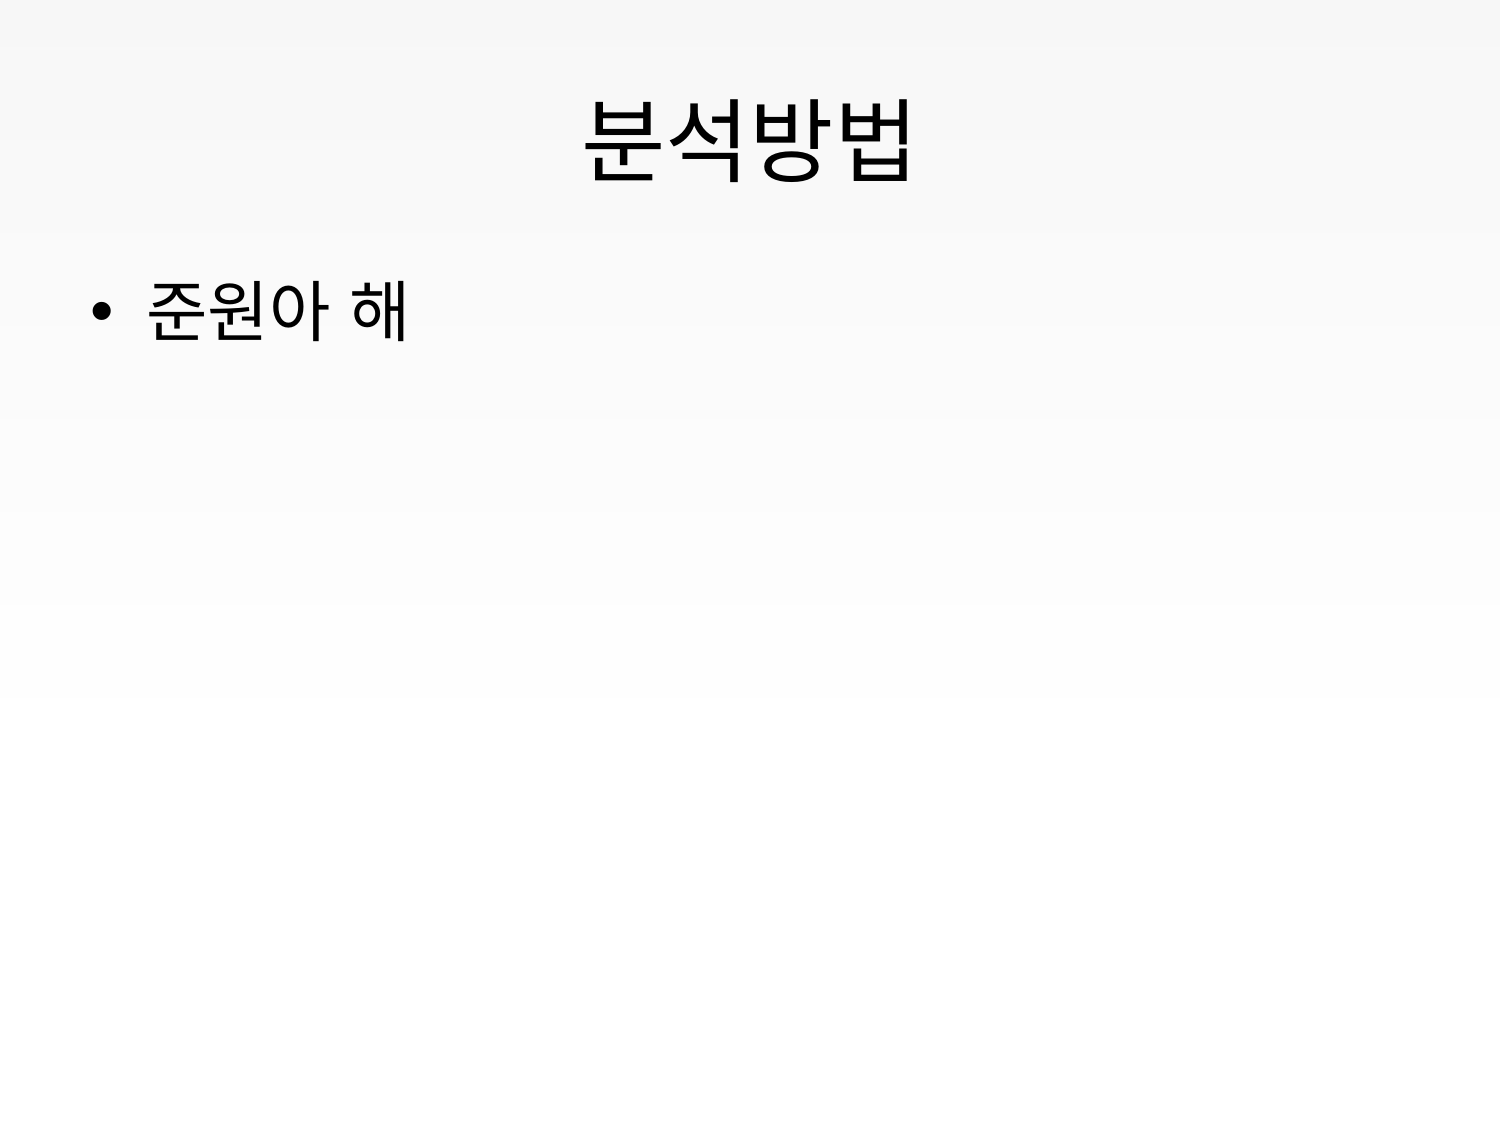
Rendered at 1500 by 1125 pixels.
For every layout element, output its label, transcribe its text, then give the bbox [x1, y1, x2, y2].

list 준원아 해 [75, 262, 1425, 1005]
title 분석방법 [75, 45, 1425, 233]
